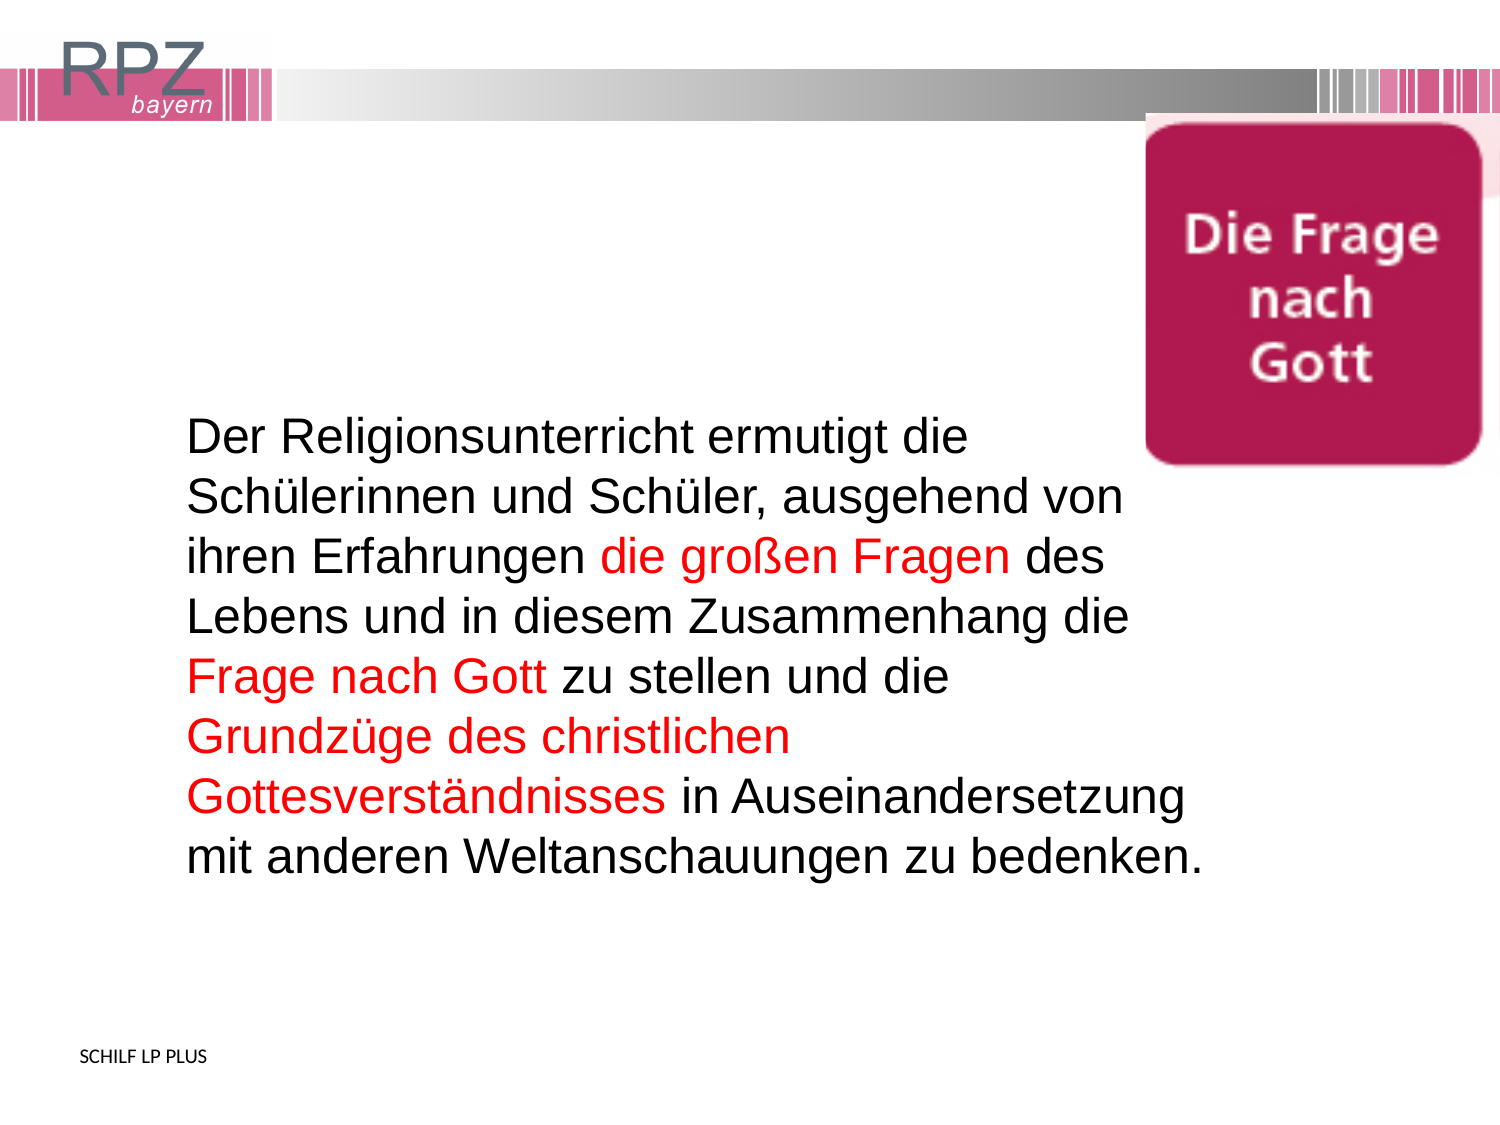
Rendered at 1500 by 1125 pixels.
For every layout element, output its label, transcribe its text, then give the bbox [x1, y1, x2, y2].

subtitle Der Religionsunterricht ermutigt die Schülerinnen und Schüler, ausgehend von ihren Erfahrungen die großen Fragen des Lebens und in diesem Zusammenhang die Frage nach Gott zu stellen und die Grundzüge des christlichen Gottesverständnisses in Auseinandersetzung mit anderen Weltanschauungen zu bedenken. [171, 396, 1222, 925]
picture [1145, 69, 1500, 477]
picture [0, 31, 272, 121]
